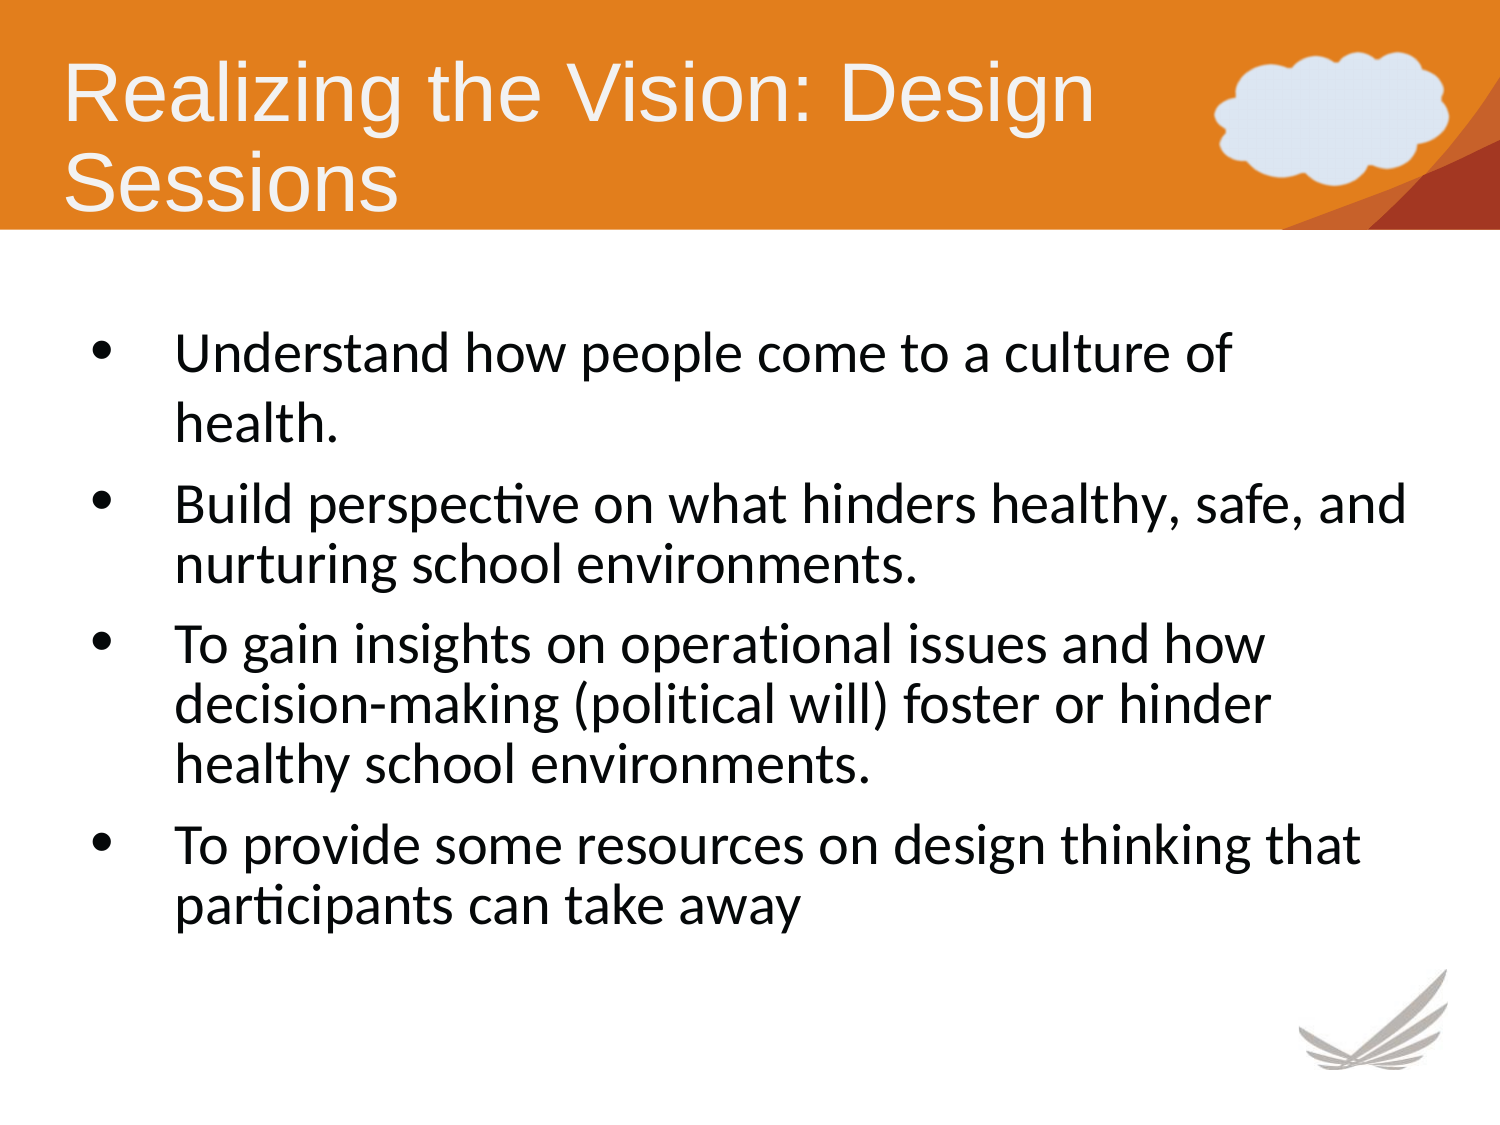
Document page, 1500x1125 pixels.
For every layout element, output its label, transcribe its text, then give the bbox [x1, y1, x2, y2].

picture [1298, 969, 1448, 1070]
text_box [1213, 51, 1450, 189]
title Realizing the Vision: Design Sessions [62, 50, 1365, 225]
list Understand how people come to a culture of health. Build perspective on what hinders healthy, safe, and nurturing school environments. To gain insights on operational issues and how decision-making (political will) foster or hinder healthy school environments. To provide some resources on design thinking that participants can take away [88, 313, 1412, 991]
